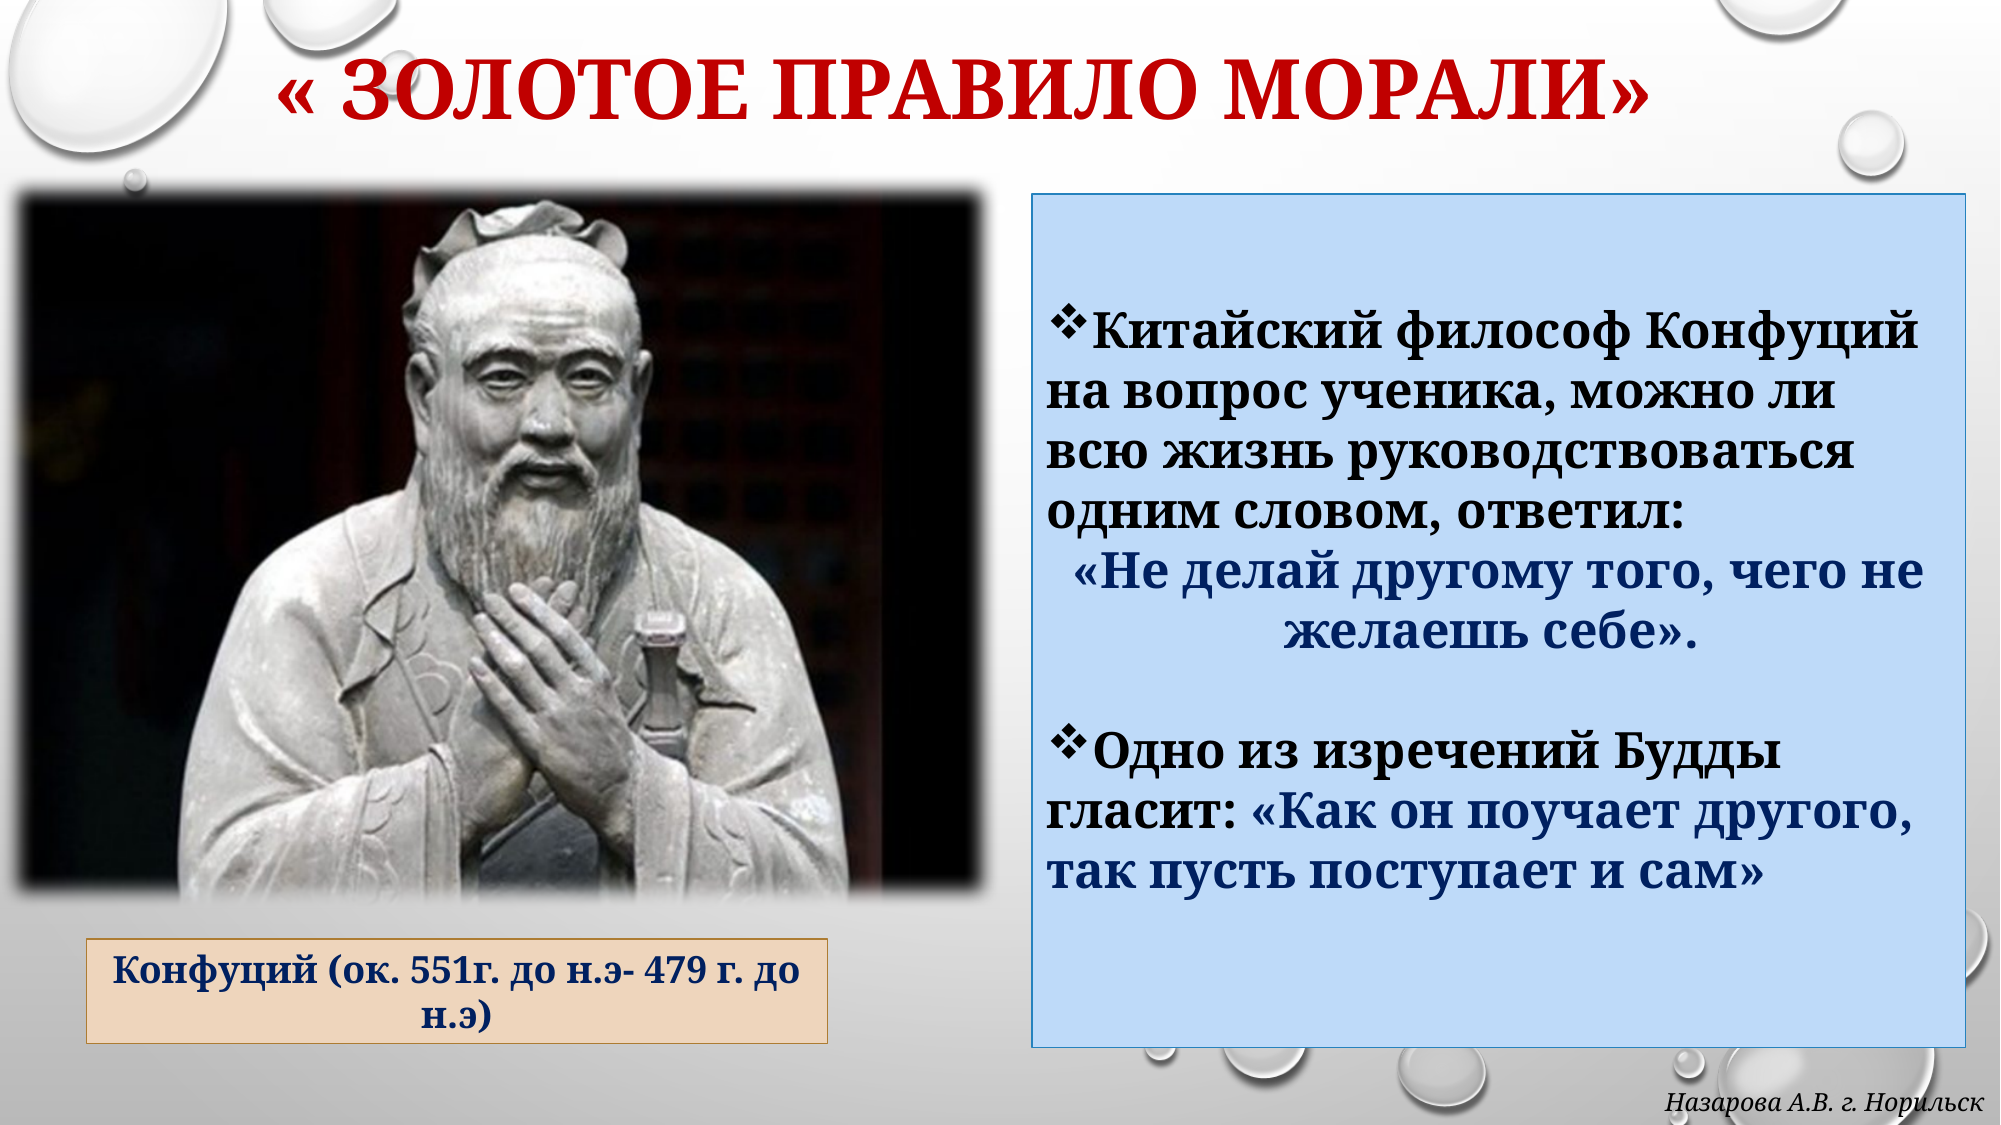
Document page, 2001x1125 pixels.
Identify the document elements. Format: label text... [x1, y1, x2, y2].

picture [0, 0, 2000, 1125]
text_box Конфуций (ок. 551г. до н.э- 479 г. до н.э) [86, 938, 828, 1044]
text_box Китайский философ Конфуций на вопрос ученика, можно ли всю жизнь руководствоваться одним словом, ответил: «Не делай другому того, чего не желаешь себе». Одно из изречений Будды гласит: «Как он поучает другого, так пусть поступает и сам» [1031, 193, 1966, 1048]
text_box Назарова А.В. г. Норильск [1583, 1079, 2000, 1125]
title « ЗОЛОТОЕ ПРАВИЛО МОРАЛИ» [113, 0, 1814, 186]
